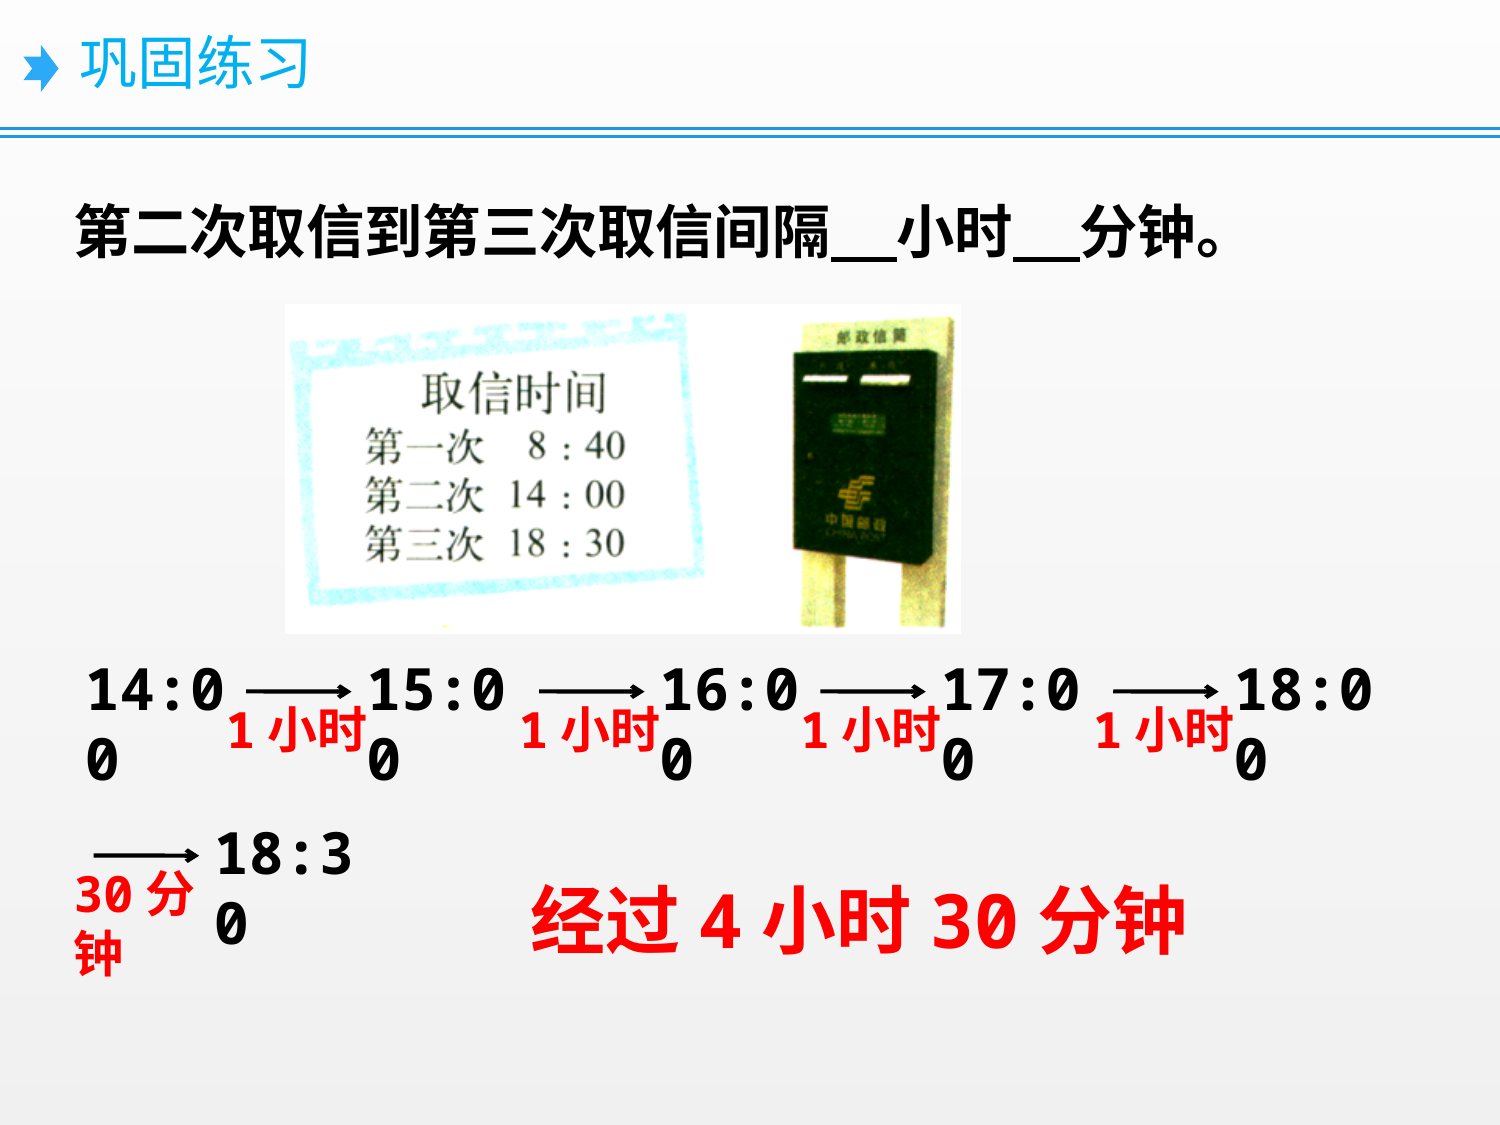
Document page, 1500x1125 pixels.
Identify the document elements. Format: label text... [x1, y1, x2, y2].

text_box 17:00 [925, 644, 1114, 800]
text_box 第二次取信到第三次取信间隔 小时 分钟。 [58, 187, 1500, 273]
text_box 18:00 [1218, 644, 1407, 800]
text_box 1小时 [210, 691, 399, 767]
text_box 经过4小时30分钟 [515, 866, 1231, 972]
text_box 18:30 [199, 808, 387, 964]
text_box 1小时 [1078, 691, 1266, 767]
picture [284, 304, 962, 635]
text_box 1小时 [503, 691, 692, 767]
text_box 30分钟 [58, 855, 247, 991]
text_box 14:00 [70, 644, 258, 800]
text_box 15:00 [351, 644, 539, 800]
text_box 1小时 [785, 691, 973, 767]
text_box 16:00 [644, 644, 832, 800]
